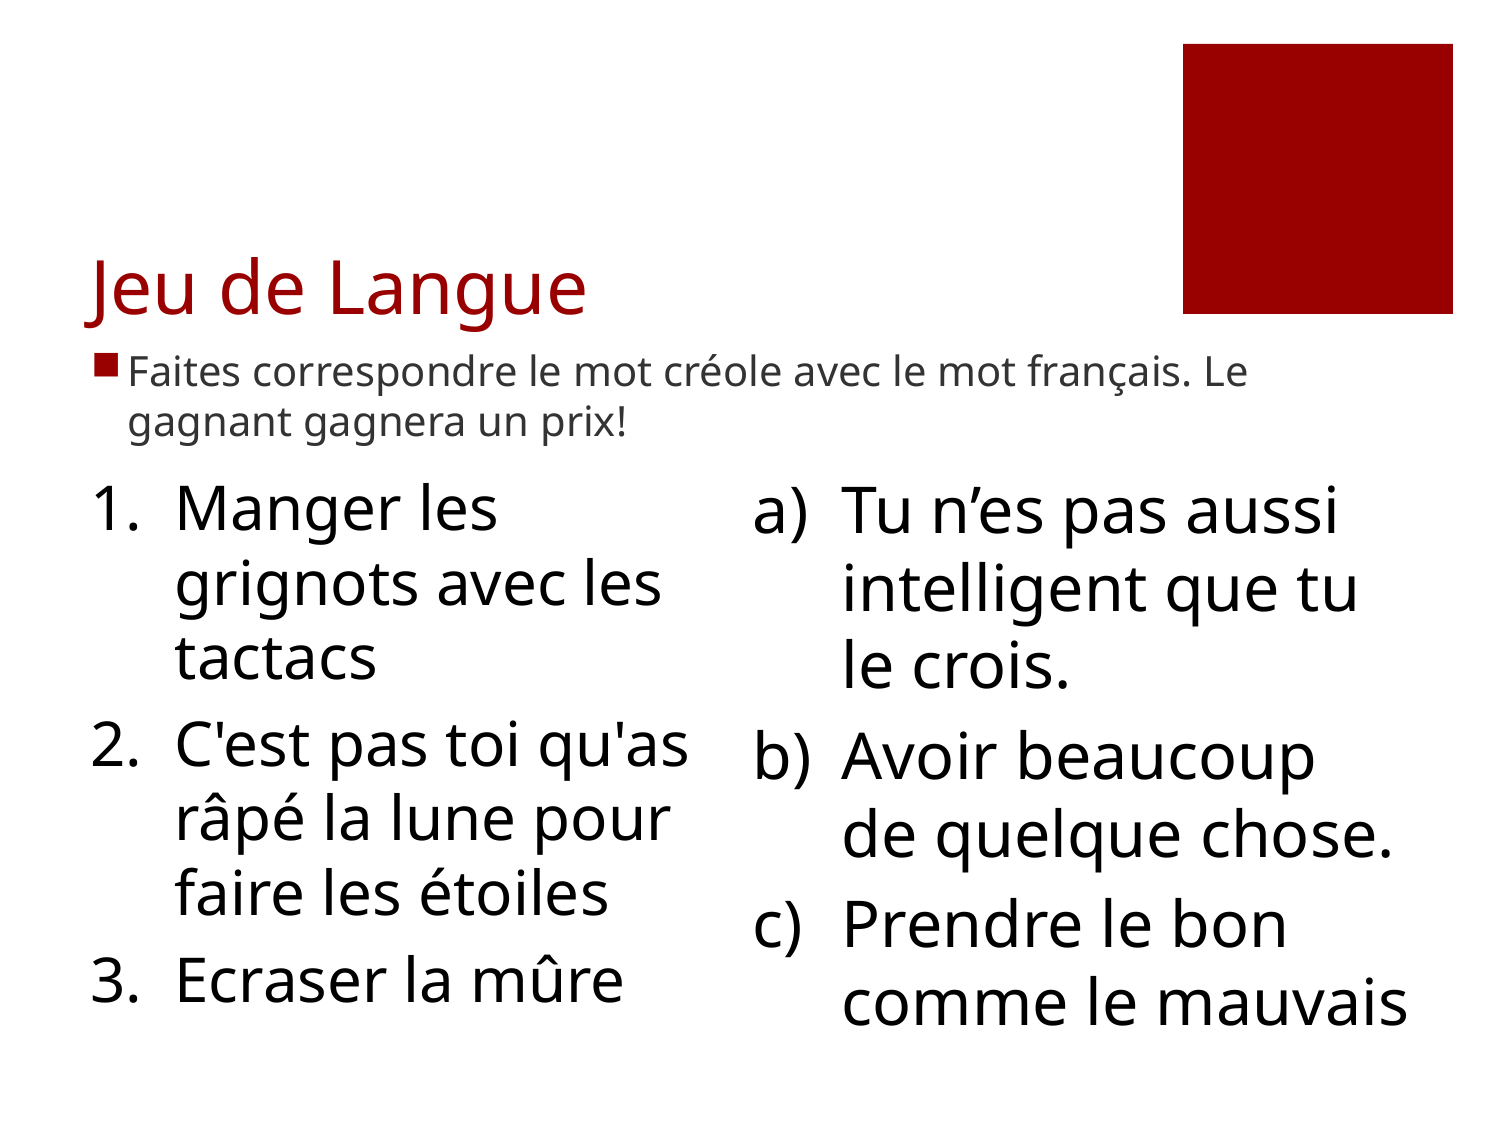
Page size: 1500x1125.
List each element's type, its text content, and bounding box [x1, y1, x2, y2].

text_box Manger les grignots avec les tactacs C'est pas toi qu'as râpé la lune pour faire les étoiles Ecraser la mûre [74, 461, 738, 1030]
text_box Tu n’es pas aussi intelligent que tu le crois. Avoir beaucoup de quelque chose. Prendre le bon comme le mauvais [738, 461, 1425, 1055]
title Jeu de Langue [75, 149, 1143, 337]
list Faites correspondre le mot créole avec le mot français. Le gagnant gagnera un prix! [75, 337, 1425, 461]
